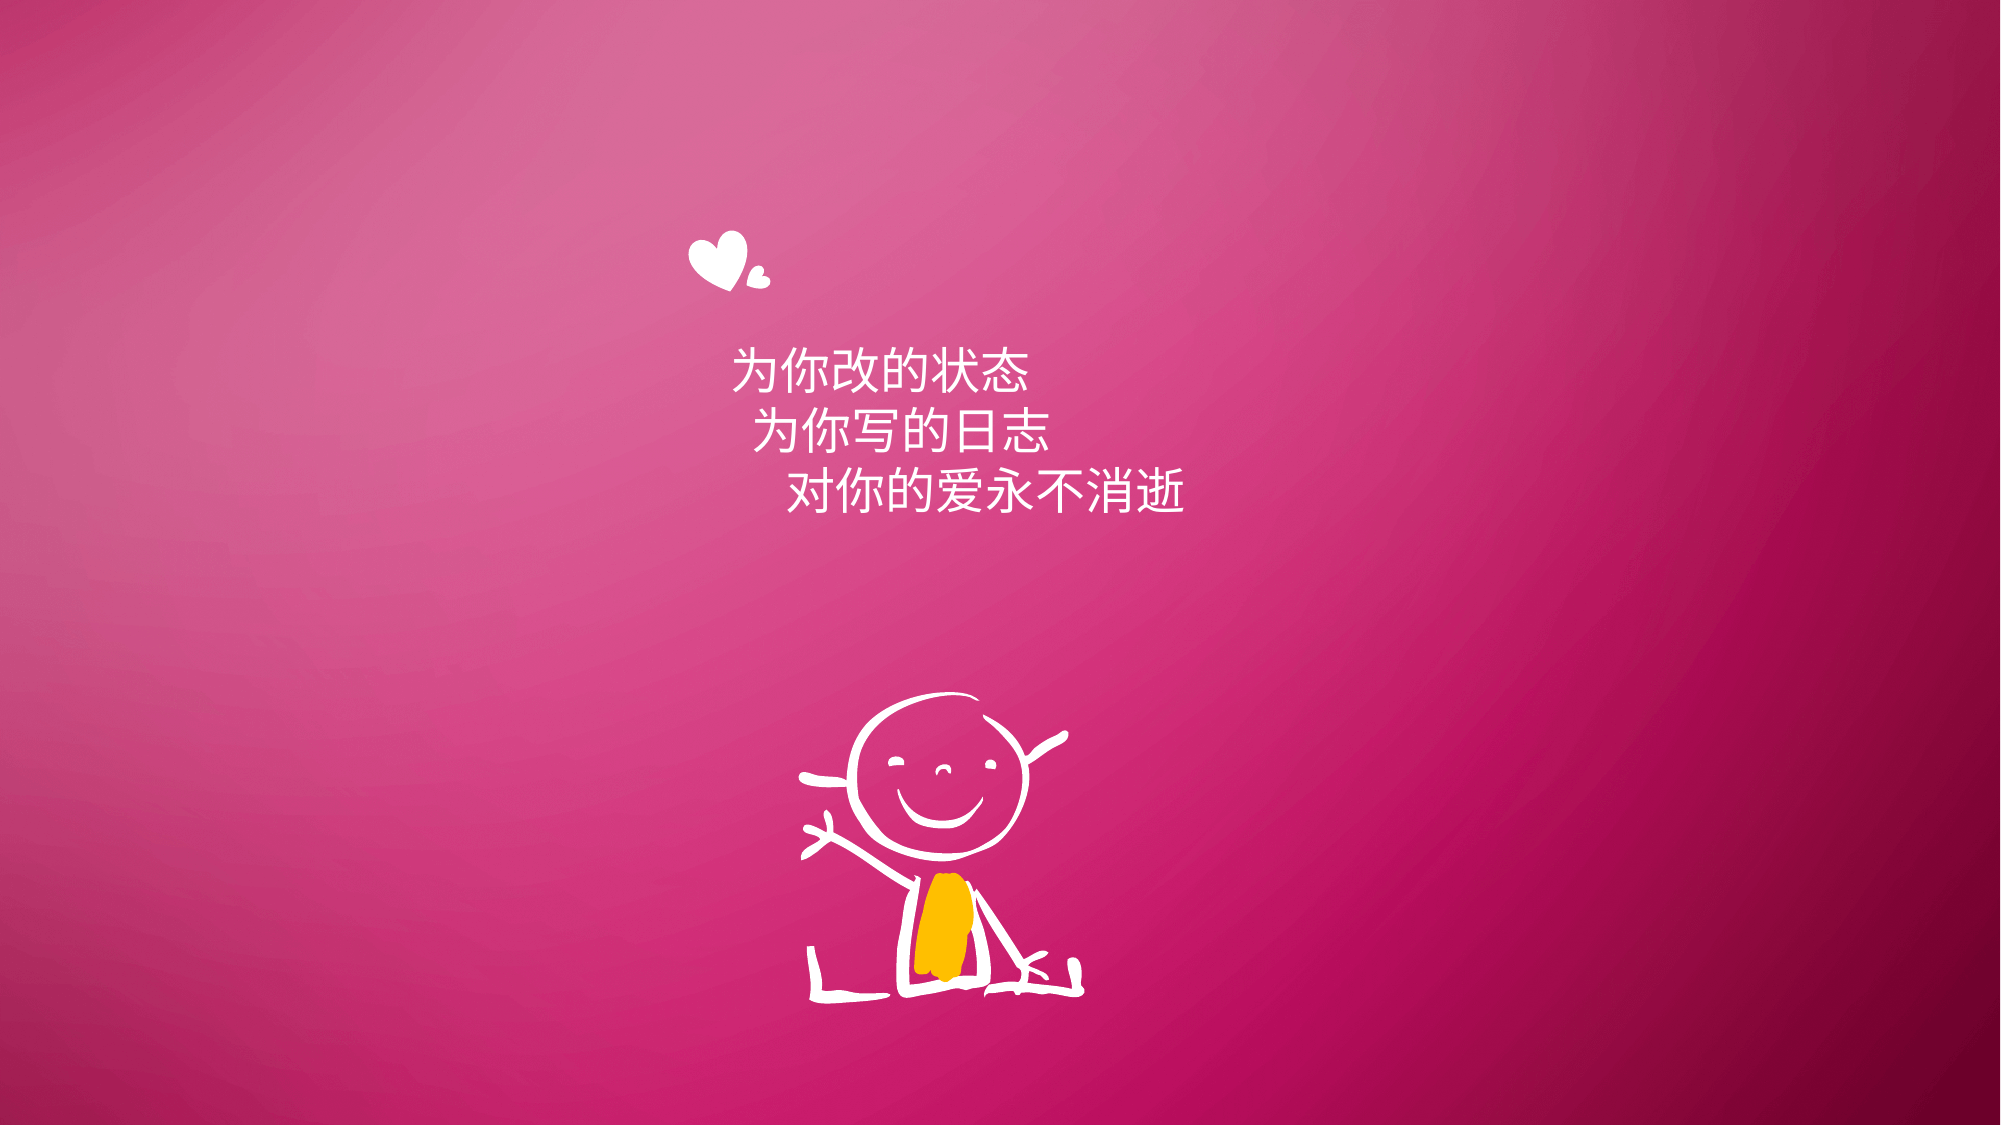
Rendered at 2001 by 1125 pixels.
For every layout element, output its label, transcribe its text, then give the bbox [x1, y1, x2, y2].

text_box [697, 231, 757, 309]
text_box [796, 690, 1086, 1005]
text_box 为你改的状态 为你写的日志 对你的爱永不消逝 [681, 332, 1682, 587]
picture [0, 0, 2001, 1125]
